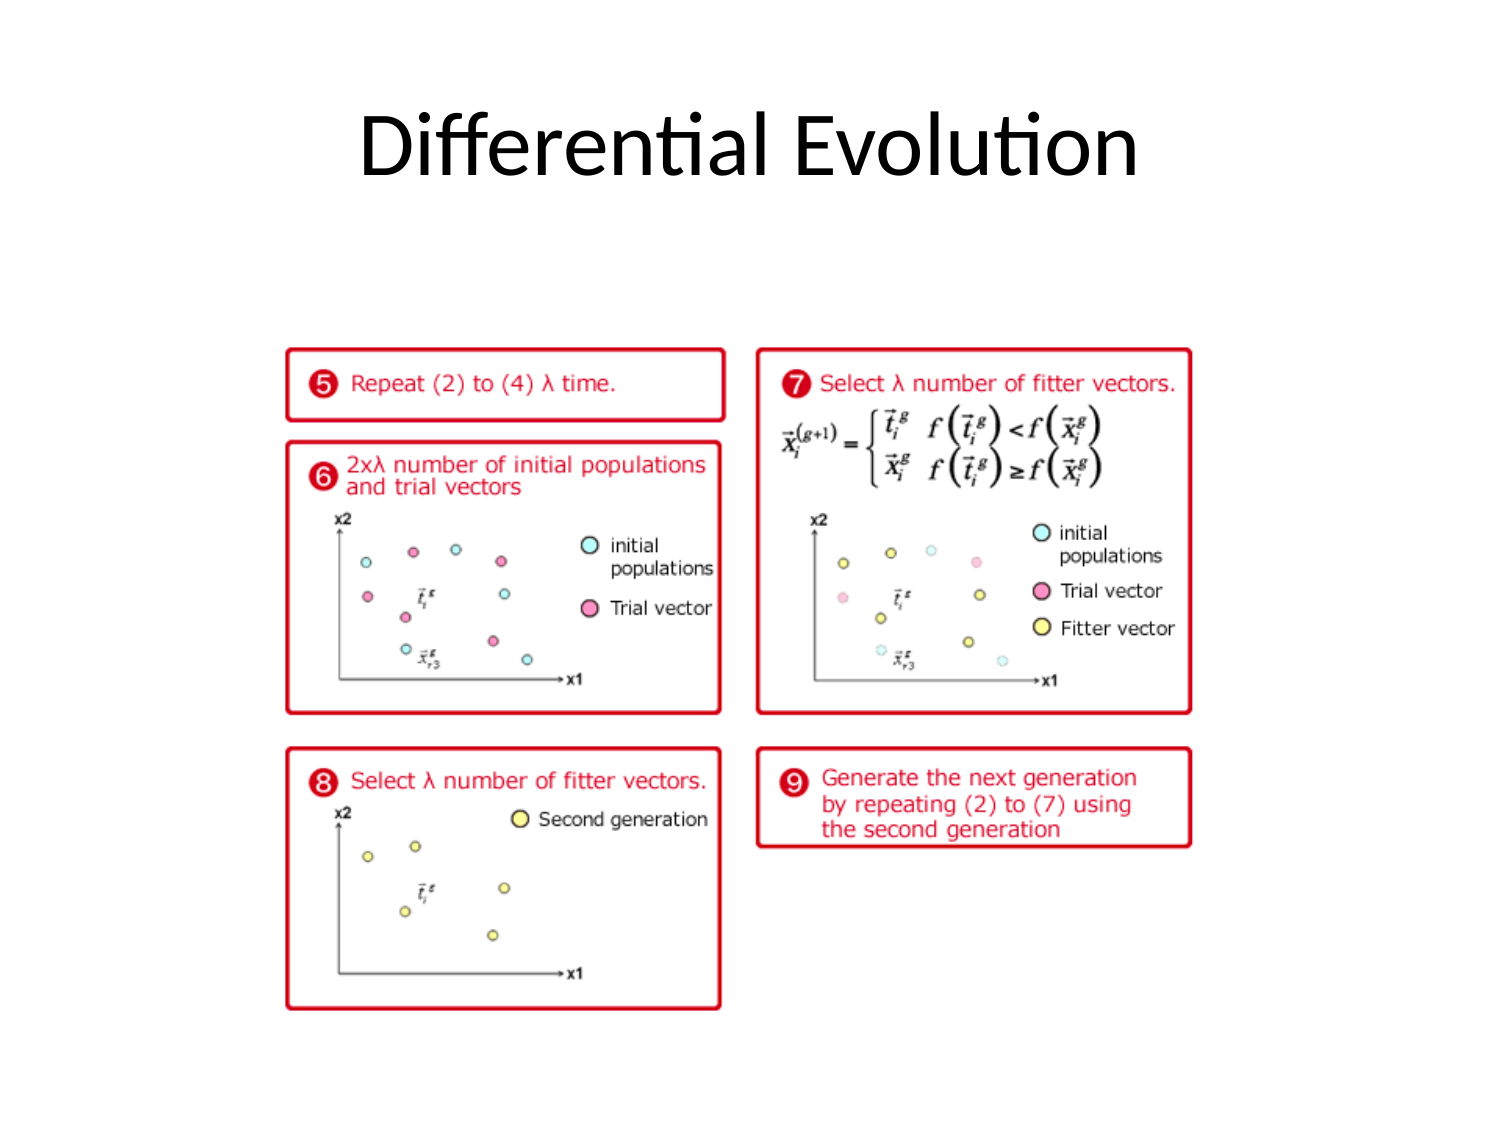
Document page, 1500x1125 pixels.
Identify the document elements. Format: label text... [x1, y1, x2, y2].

title Differential Evolution [75, 45, 1425, 233]
picture [284, 332, 1216, 1026]
